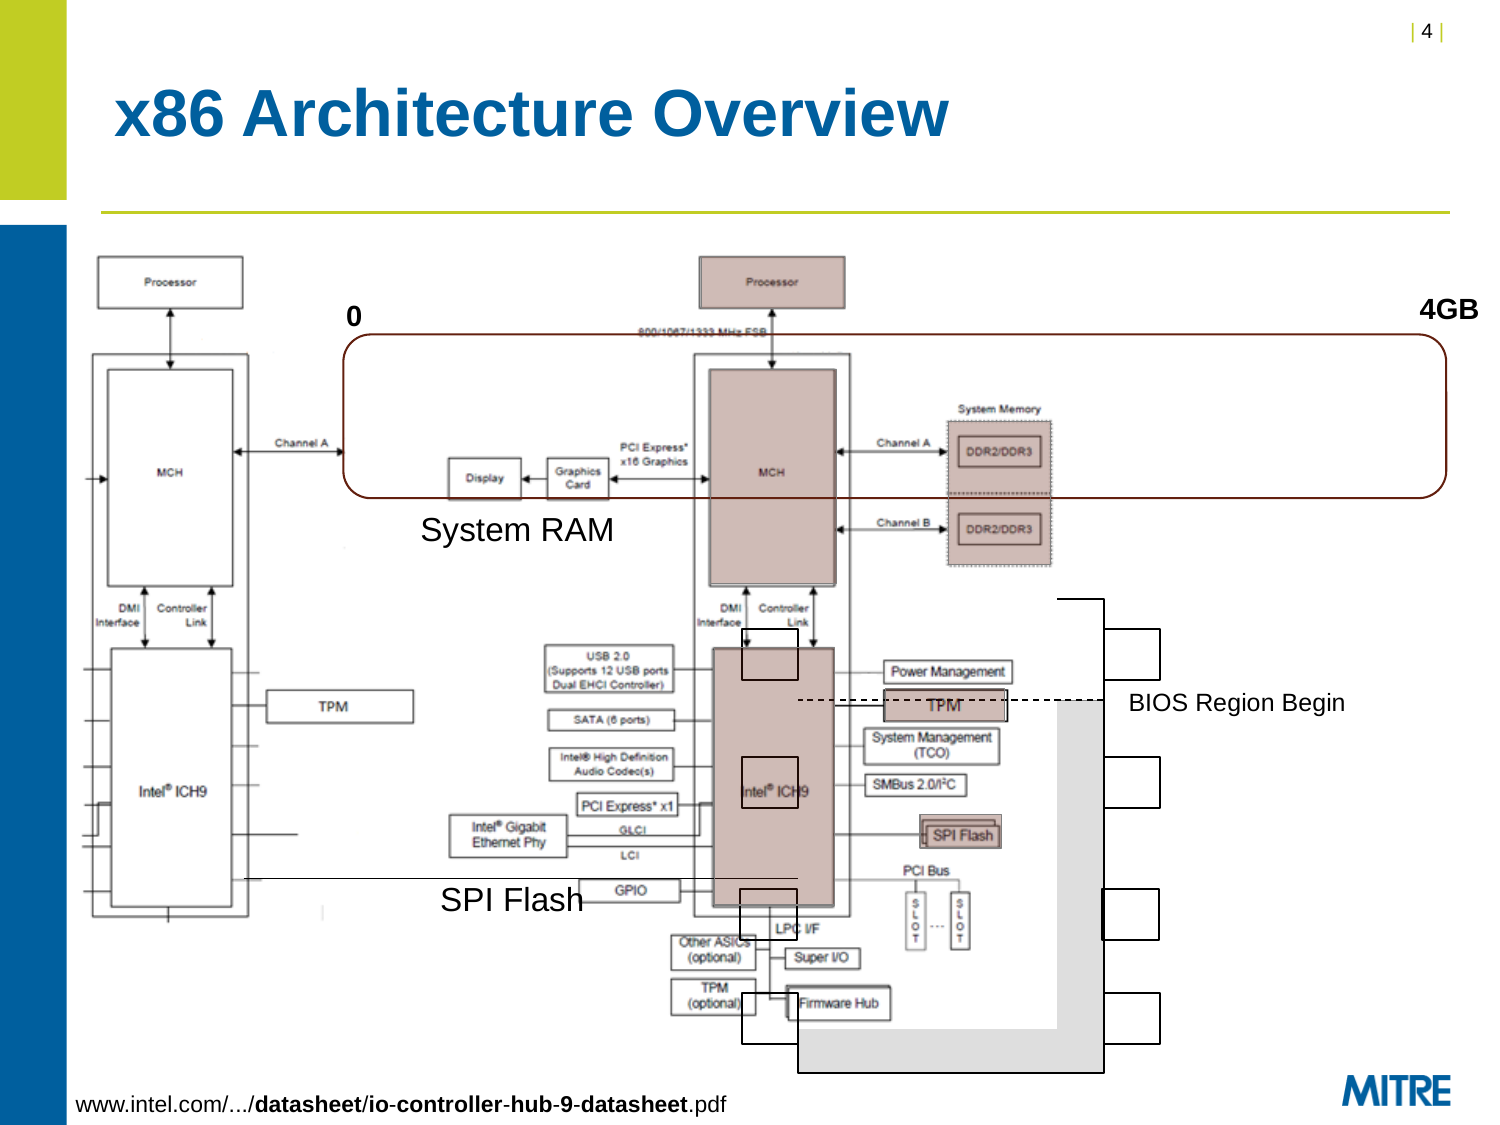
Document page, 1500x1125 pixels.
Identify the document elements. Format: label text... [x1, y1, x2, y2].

text_box [740, 1037, 800, 1046]
text_box [1063, 332, 1449, 501]
picture [69, 249, 436, 1029]
text_box www.intel.com/.../datasheet/io-controller-hub-9-datasheet.pdf [60, 1082, 811, 1125]
text_box [796, 597, 1106, 1075]
text_box BIOS Region Begin [1113, 678, 1362, 724]
text_box 4GB [1404, 282, 1500, 333]
text_box [1102, 627, 1162, 682]
picture [444, 249, 1058, 1029]
text_box [1102, 991, 1162, 1046]
title x86 Architecture Overview [99, 45, 1450, 188]
text_box [1102, 755, 1162, 810]
text_box [1100, 887, 1161, 942]
picture [1342, 1072, 1453, 1113]
